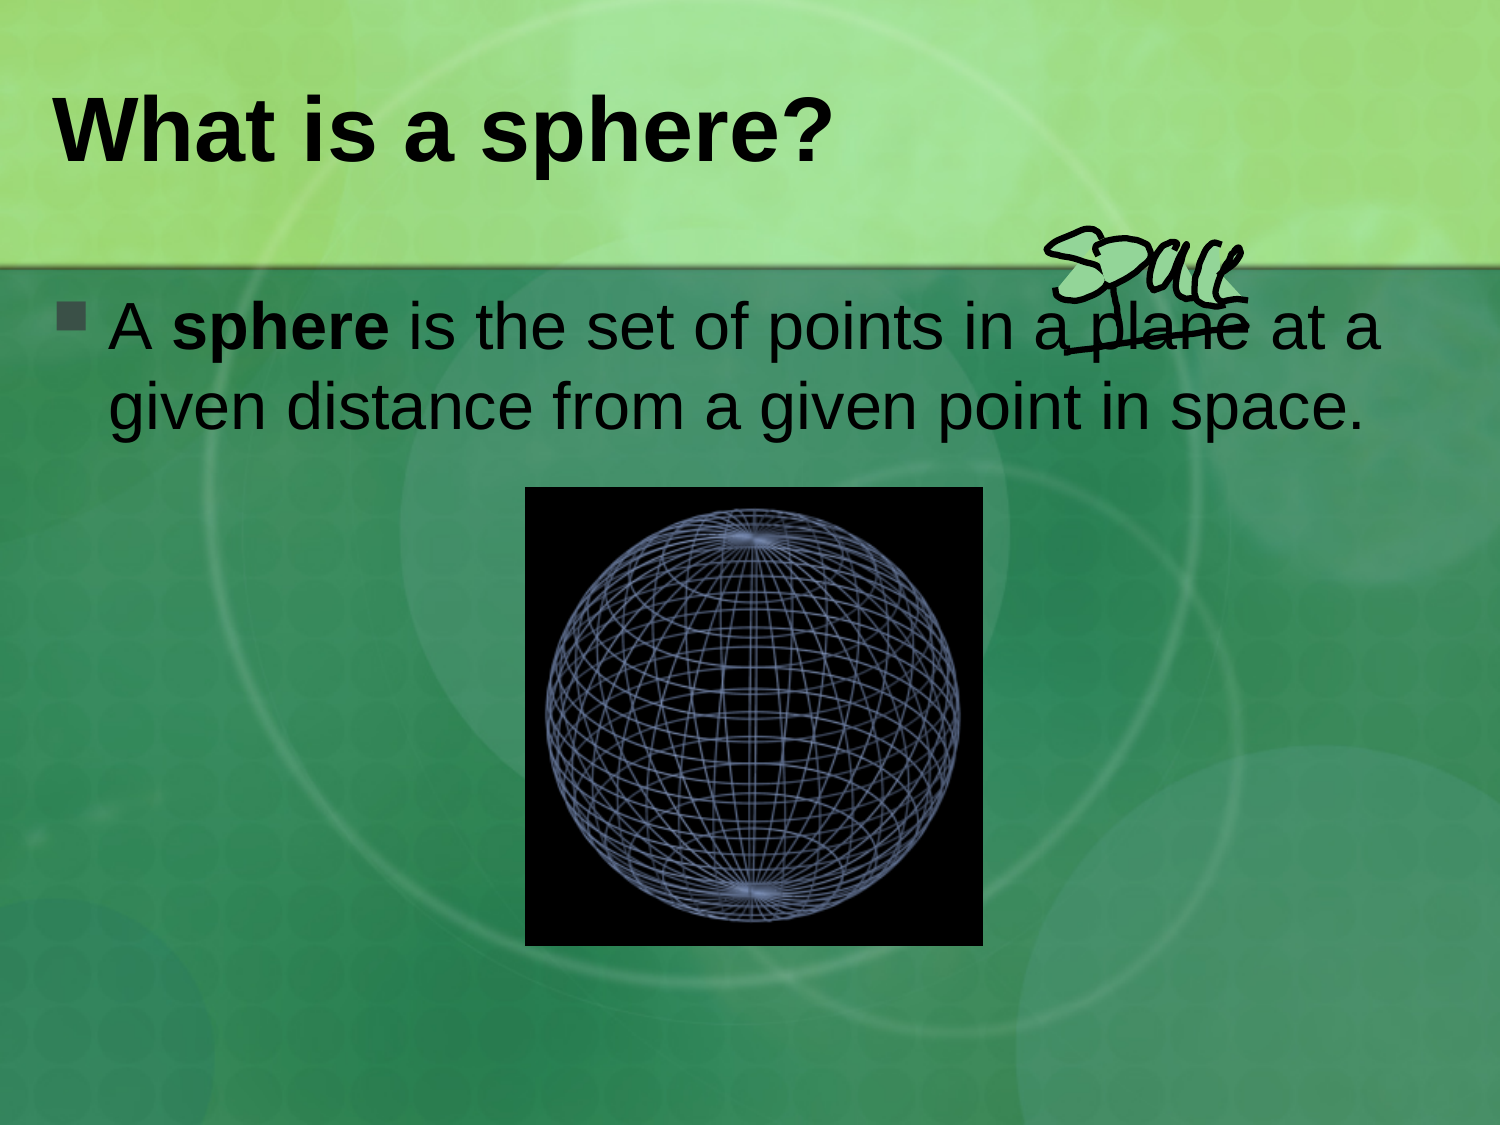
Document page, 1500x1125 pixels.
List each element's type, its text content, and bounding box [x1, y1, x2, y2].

picture [0, 0, 1500, 1125]
text_box [1215, 247, 1245, 302]
text_box [1149, 241, 1195, 300]
text_box [1095, 238, 1151, 287]
text_box [1046, 228, 1106, 301]
text_box [1194, 242, 1223, 307]
title What is a sphere? [37, 24, 1463, 226]
list A sphere is the set of points in a plane at a given distance from a given point in space. [37, 274, 1463, 1101]
text_box [1066, 324, 1247, 353]
